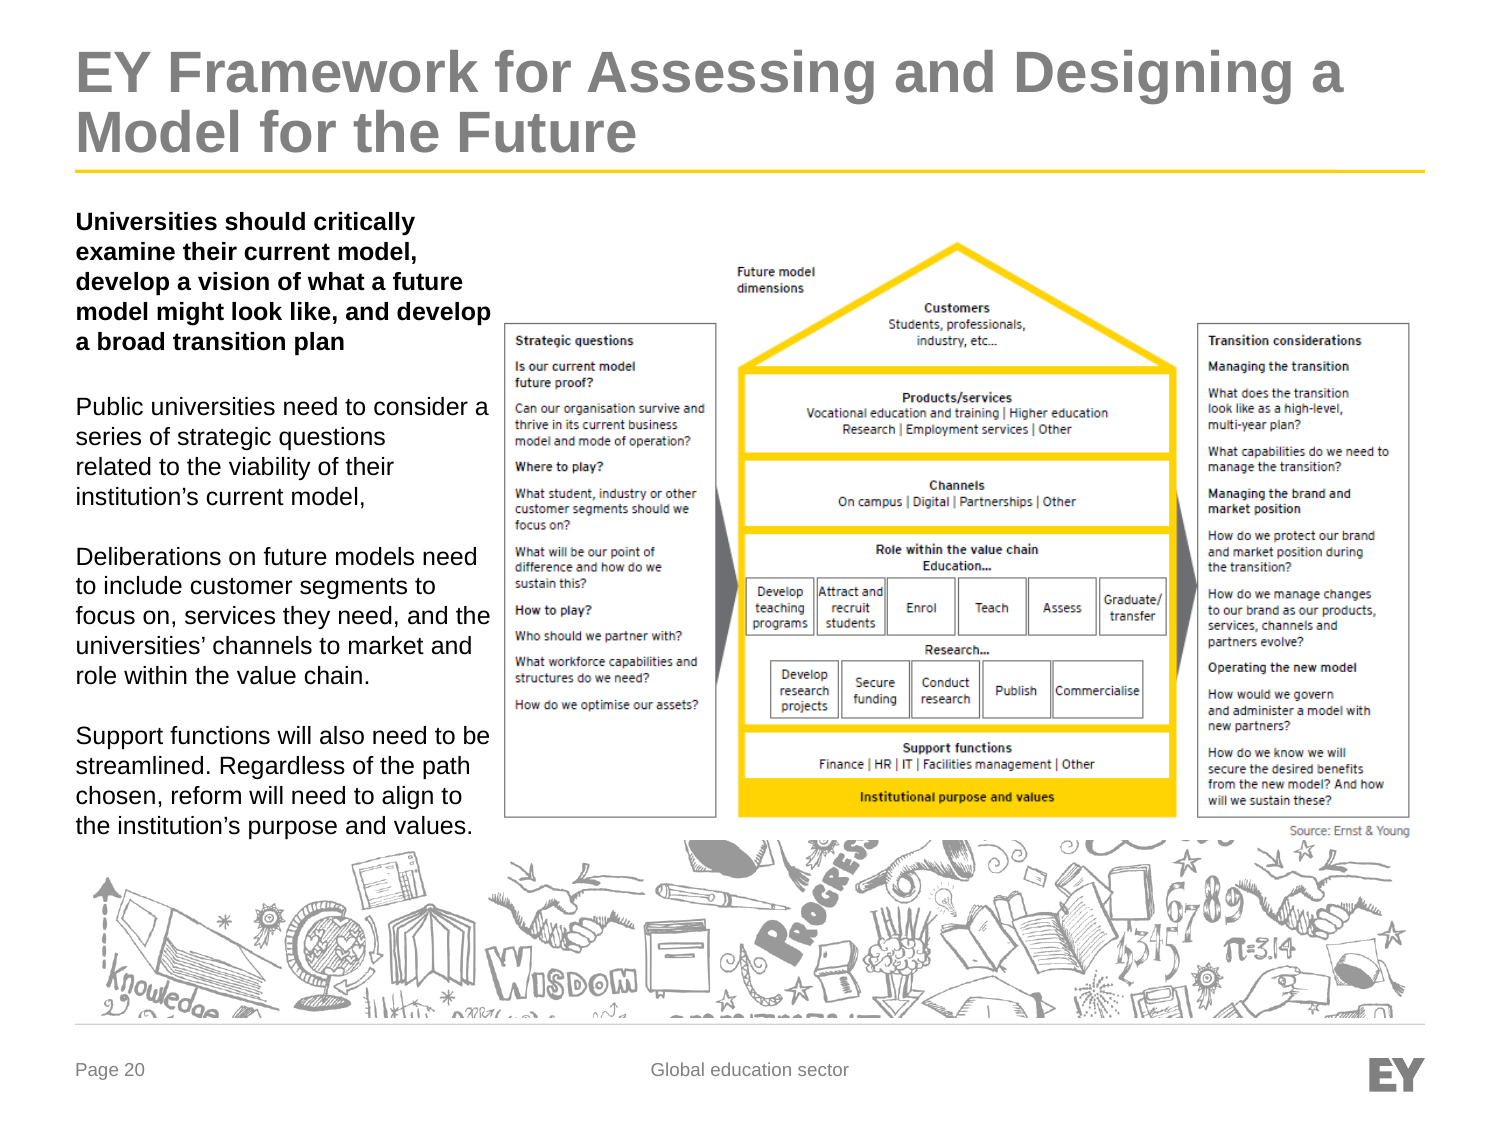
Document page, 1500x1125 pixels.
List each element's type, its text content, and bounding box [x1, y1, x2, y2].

picture [78, 232, 1441, 1018]
text_box Universities should critically examine their current model, develop a vision of what a future model might look like, and develop a broad transition plan Public universities need to consider a series of strategic questions related to the viability of their institution’s current model, Deliberations on future models need to include customer segments to focus on, services they need, and the universities’ channels to market and role within the value chain. Support functions will also need to be streamlined. Regardless of the path chosen, reform will need to align to the institution’s purpose and values. [60, 198, 510, 847]
title EY Framework for Assessing and Designing a Model for the Future [75, 45, 1425, 170]
